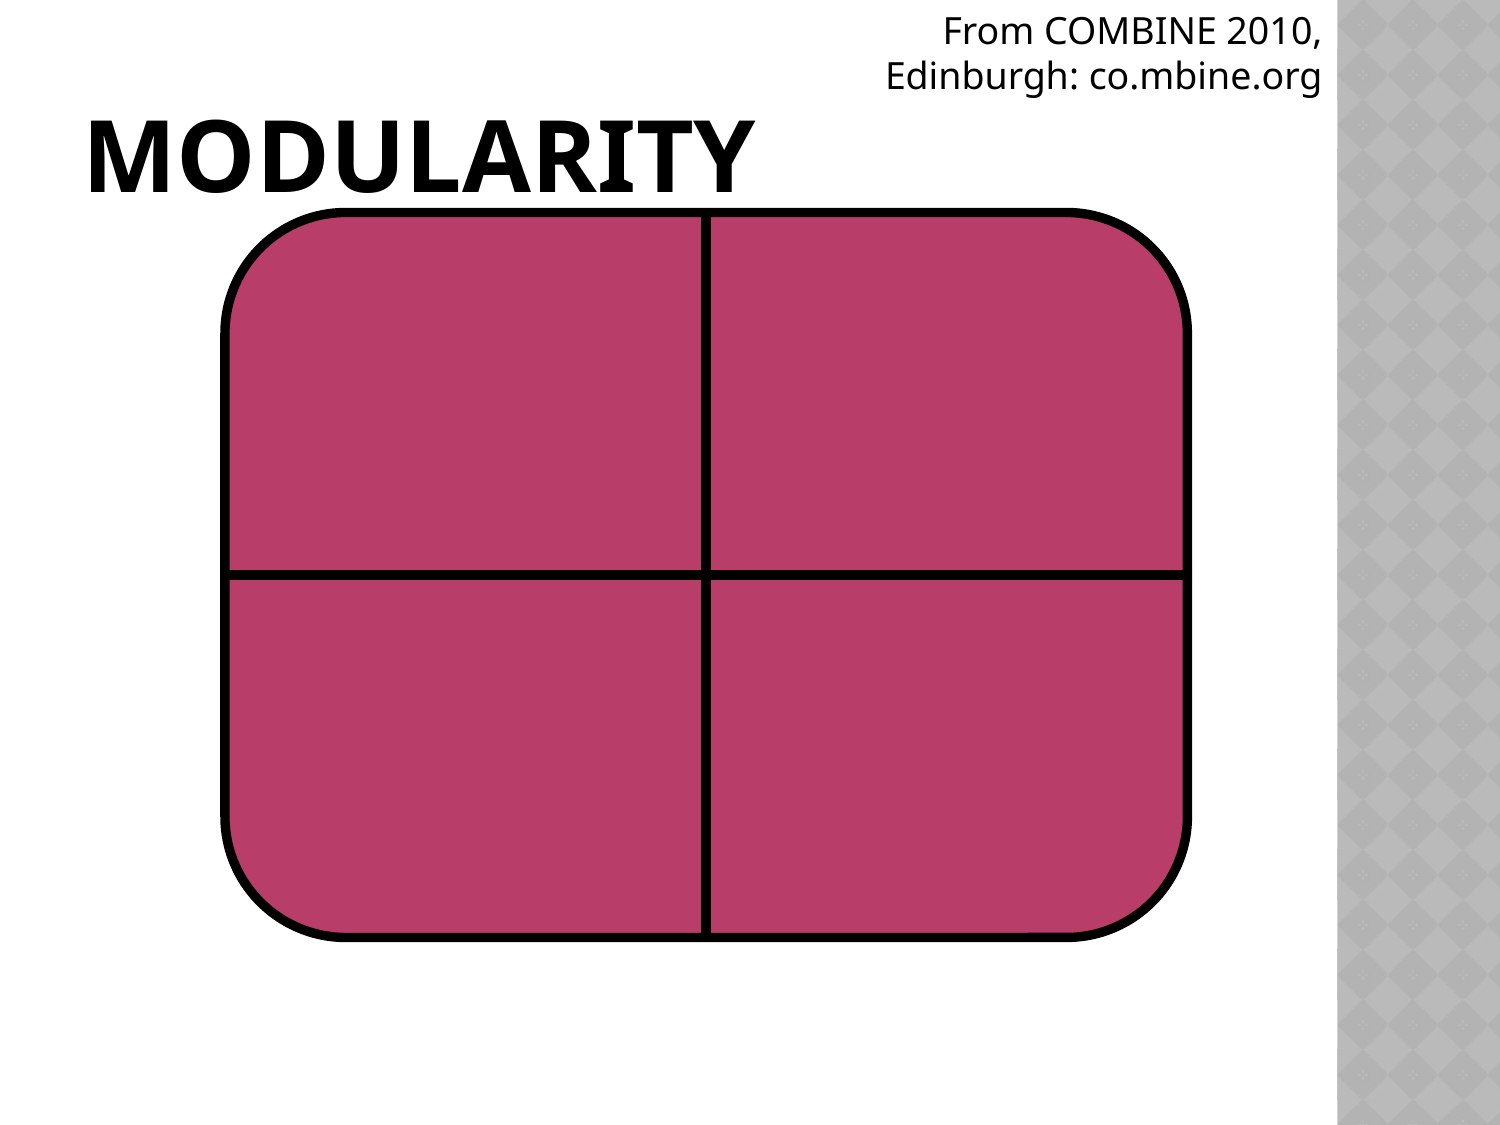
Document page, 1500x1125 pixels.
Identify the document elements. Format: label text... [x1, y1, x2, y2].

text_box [224, 212, 1188, 938]
text_box From COMBINE 2010, Edinburgh: co.mbine.org [837, 0, 1338, 105]
title Modularity [75, 24, 1263, 213]
